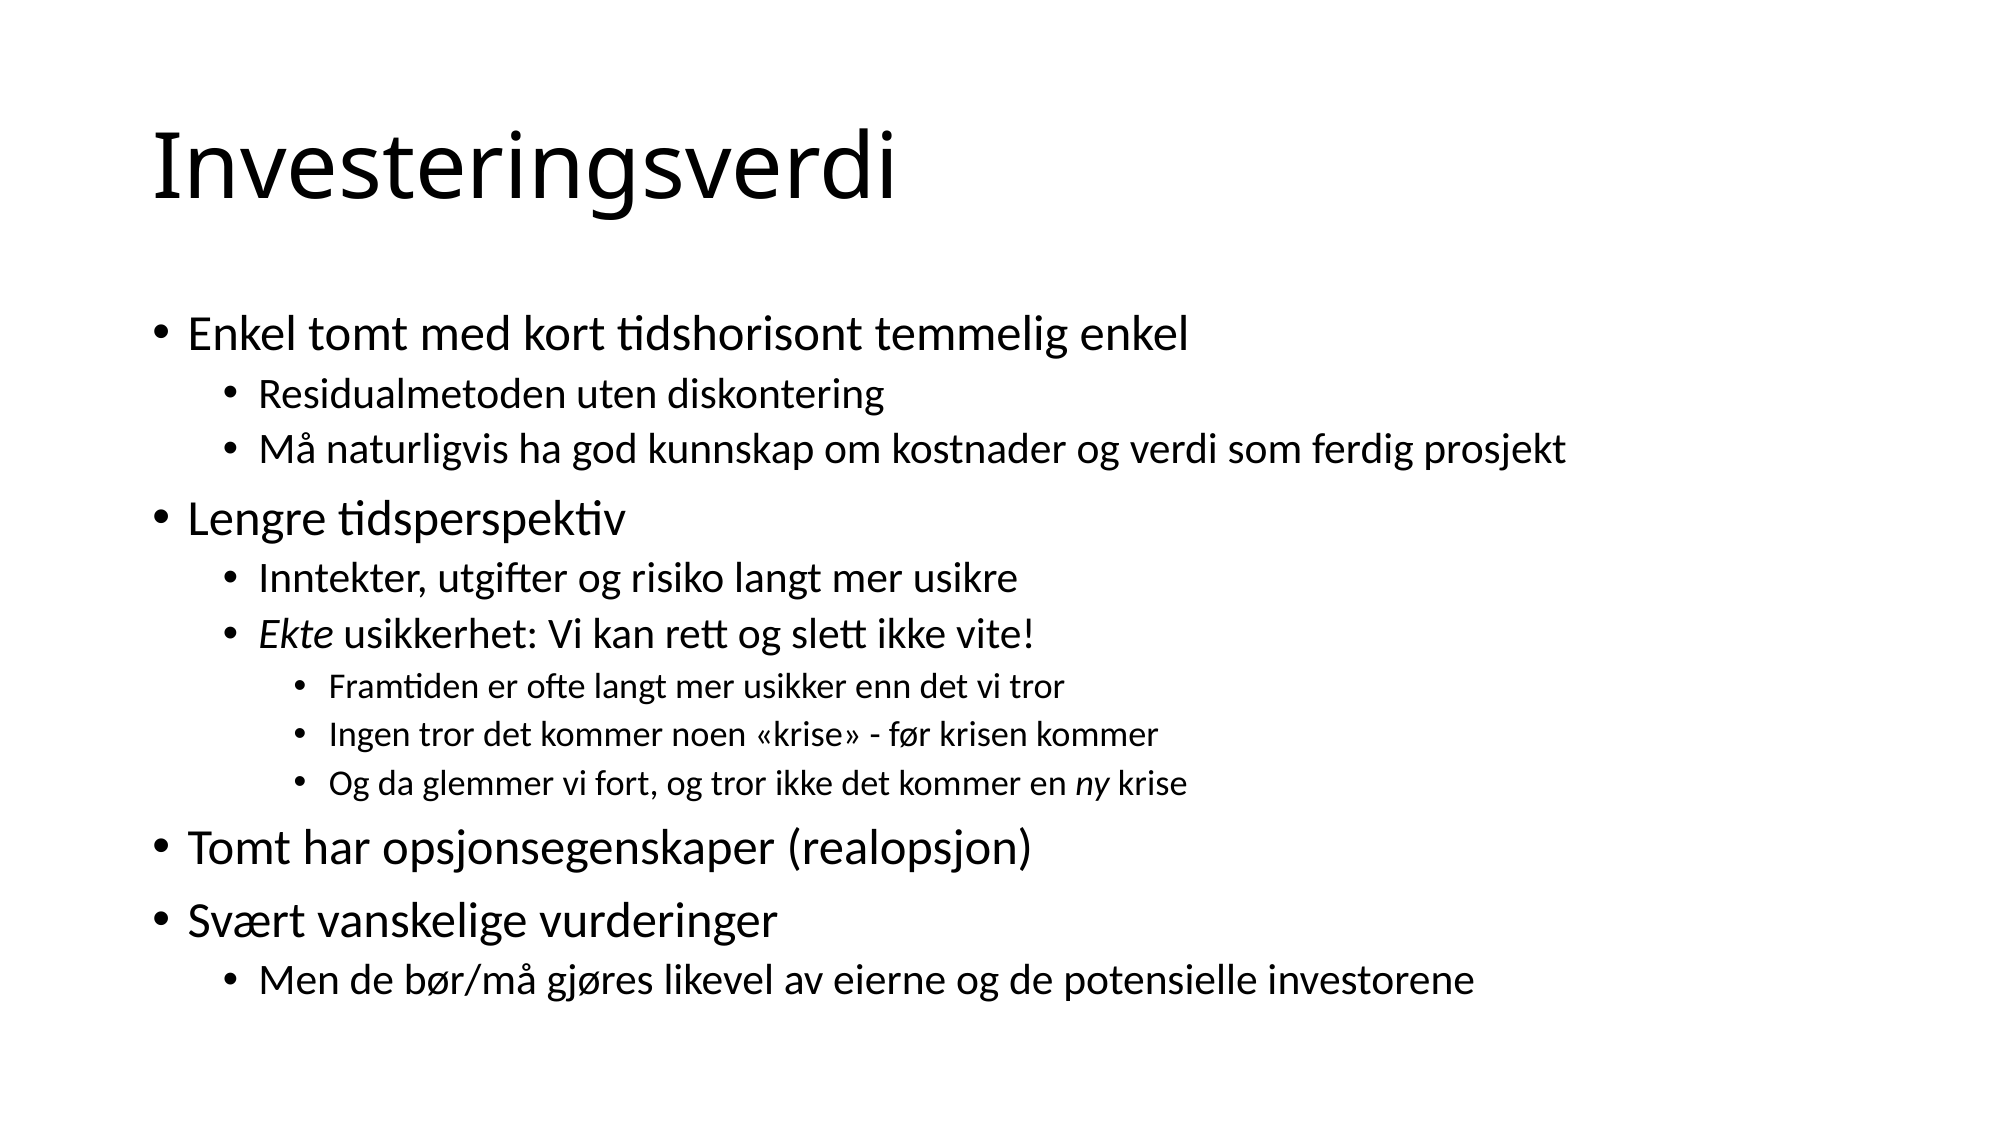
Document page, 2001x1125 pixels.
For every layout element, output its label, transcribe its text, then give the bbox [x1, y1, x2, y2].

list Enkel tomt med kort tidshorisont temmelig enkel Residualmetoden uten diskontering Må naturligvis ha god kunnskap om kostnader og verdi som ferdig prosjekt Lengre tidsperspektiv Inntekter, utgifter og risiko langt mer usikre Ekte usikkerhet: Vi kan rett og slett ikke vite! Framtiden er ofte langt mer usikker enn det vi tror Ingen tror det kommer noen «krise» - før krisen kommer Og da glemmer vi fort, og tror ikke det kommer en ny krise Tomt har opsjonsegenskaper (realopsjon) Svært vanskelige vurderinger Men de bør/må gjøres likevel av eierne og de potensielle investorene [137, 299, 1863, 1014]
title Investeringsverdi [137, 59, 1863, 278]
